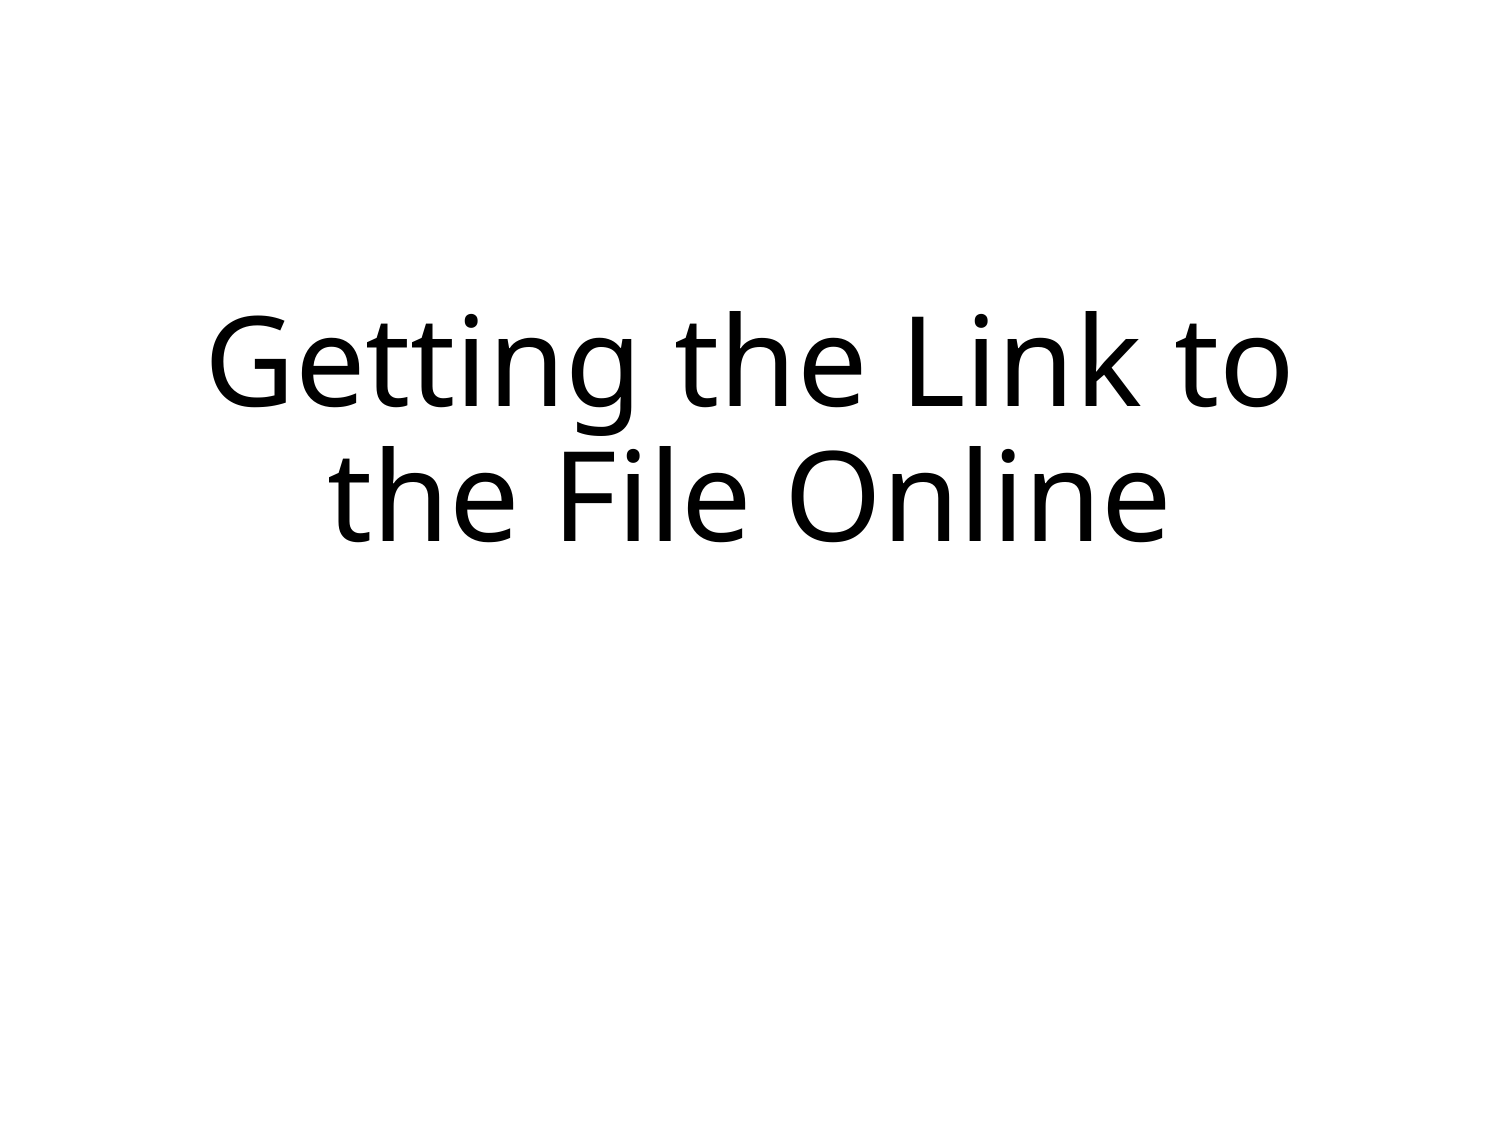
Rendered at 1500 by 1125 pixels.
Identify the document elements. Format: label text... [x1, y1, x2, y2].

title Getting the Link to the File Online [112, 184, 1388, 576]
